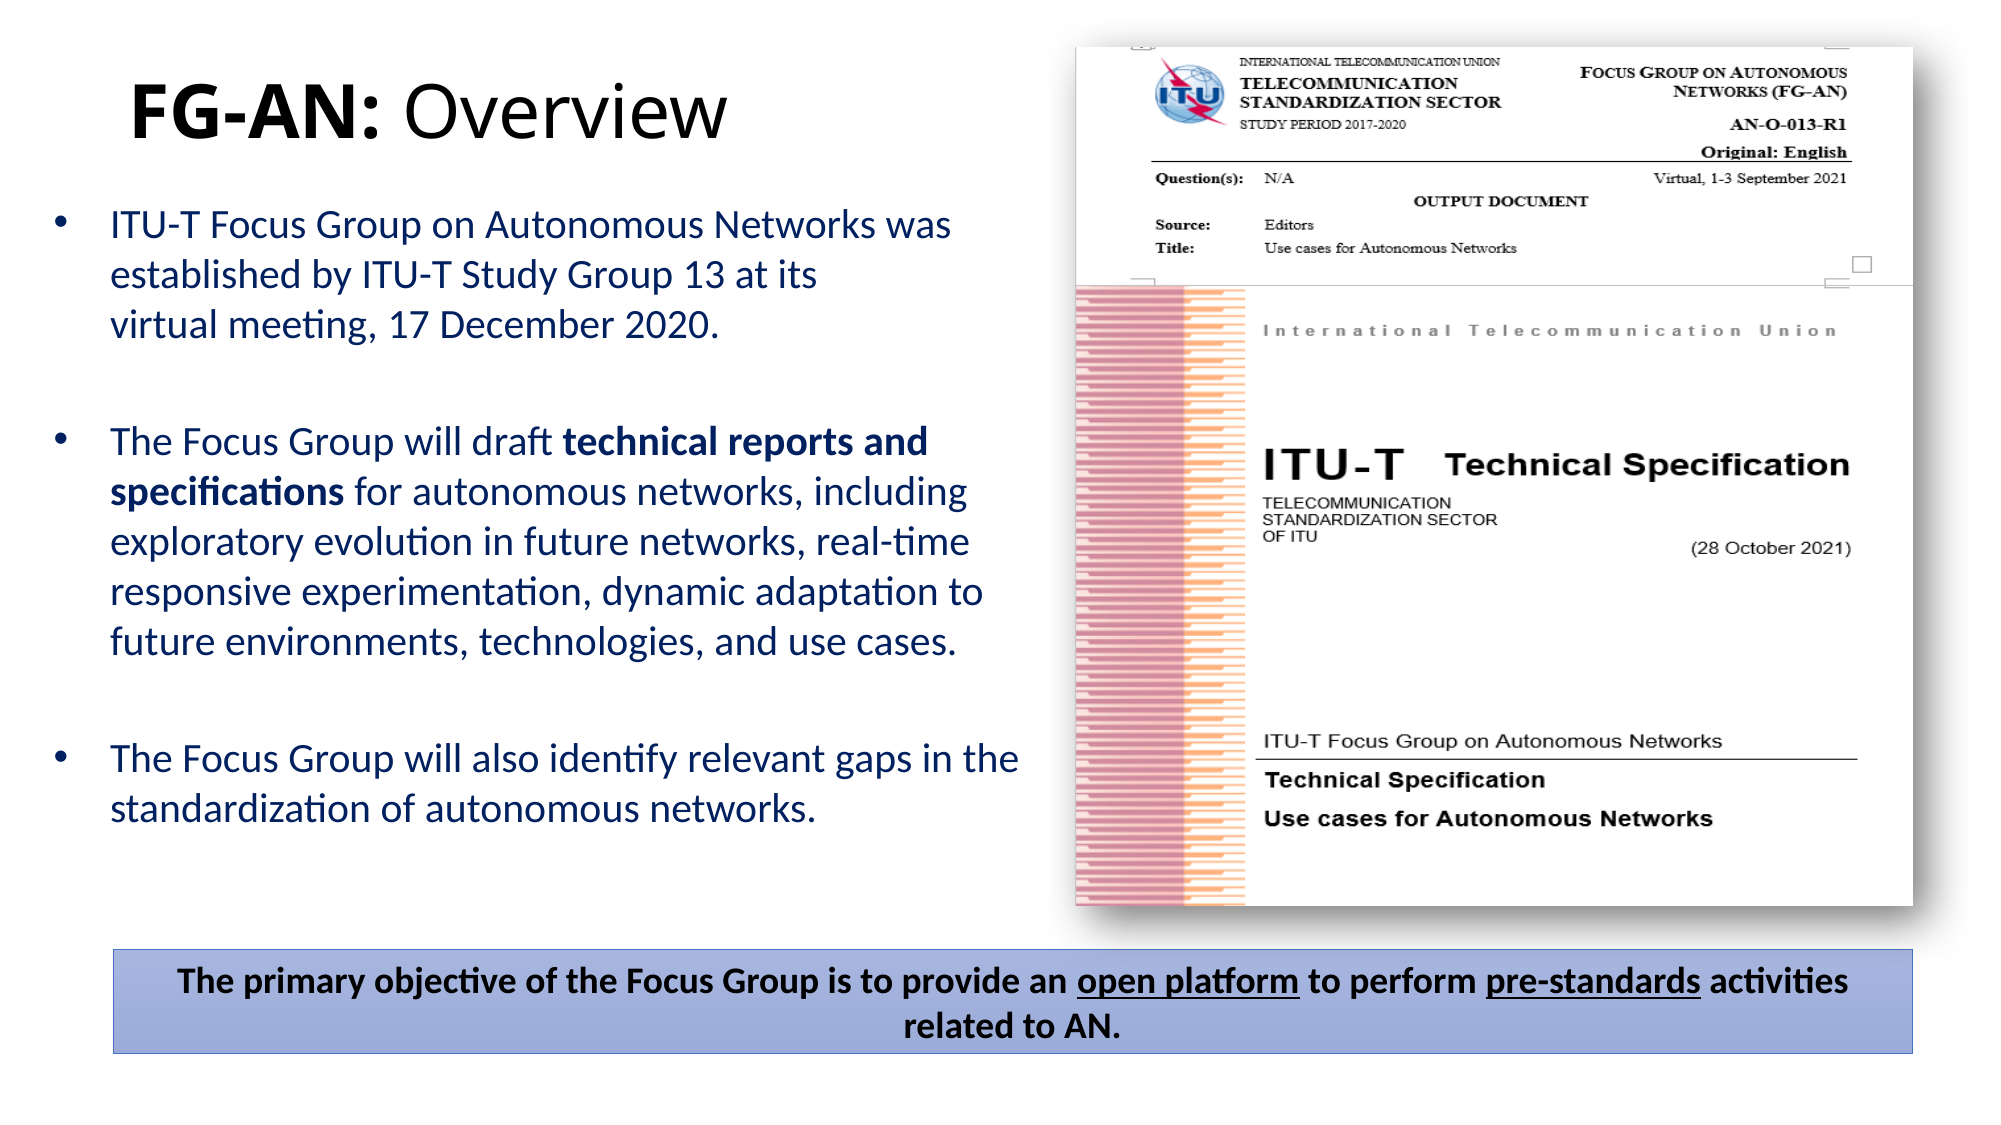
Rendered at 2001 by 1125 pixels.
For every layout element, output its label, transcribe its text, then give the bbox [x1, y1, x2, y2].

text_box The primary objective of the Focus Group is to provide an open platform to perform pre-standards activities related to AN. [113, 949, 1913, 1054]
text_box FG-AN: Overview [113, 14, 1838, 189]
text_box ITU-T Focus Group on Autonomous Networks was established by ITU-T Study Group 13 at its virtual meeting, 17 December 2020​.​ The Focus Group will draft technical reports and specifications for autonomous networks, including exploratory evolution in future networks, real-time responsive experimentation, dynamic adaptation to future environments, technologies, and use cases. The Focus Group will also identify relevant gaps in the standardization of autonomous networks.​ [38, 189, 1072, 936]
picture [1075, 47, 1913, 906]
